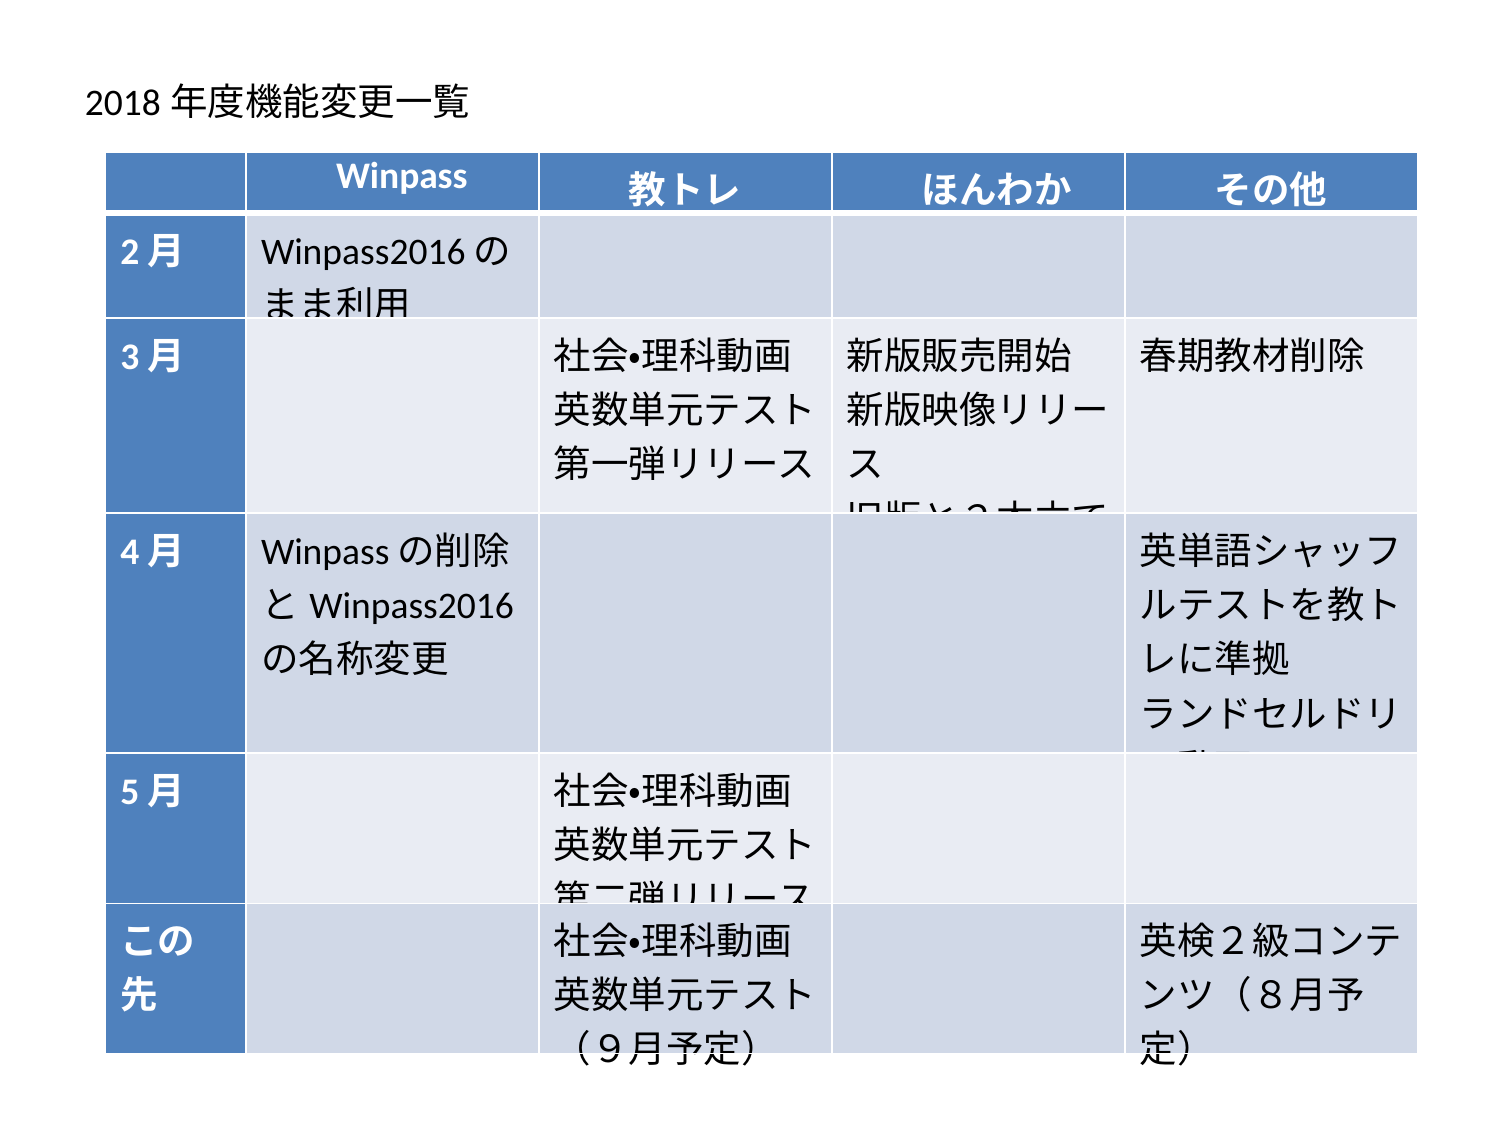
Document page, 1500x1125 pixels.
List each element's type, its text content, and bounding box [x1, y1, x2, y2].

table_cell この先 [106, 904, 245, 1053]
table_cell 4月 [106, 514, 245, 752]
table_header [106, 153, 245, 210]
table_cell Winpass2016のまま利用 [247, 216, 538, 317]
table_header その他 [1126, 153, 1417, 210]
table_cell [1126, 216, 1417, 317]
table_cell [1126, 754, 1417, 903]
table_cell Winpassの削除とWinpass2016の名称変更 [247, 514, 538, 752]
table_cell [540, 216, 831, 317]
table_cell [247, 319, 538, 512]
table_cell 3月 [106, 319, 245, 512]
table_cell [833, 514, 1124, 752]
table_cell 2月 [106, 216, 245, 317]
table_cell 社会・理科動画 英数単元テスト （９月予定） [540, 904, 831, 1053]
table_cell [247, 904, 538, 1053]
table_cell 英検２級コンテンツ（８月予定） [1126, 904, 1417, 1053]
table_cell 5月 [106, 754, 245, 903]
table_cell [247, 754, 538, 903]
table_header ほんわか [833, 153, 1124, 210]
table_cell 社会・理科動画 英数単元テスト 第一弾リリース [540, 319, 831, 512]
table_cell 社会・理科動画 英数単元テスト 第二弾リリース [540, 754, 831, 903]
table_cell [540, 514, 831, 752]
table_cell [833, 904, 1124, 1053]
table_cell 新版販売開始 新版映像リリース 旧版と２本立て [833, 319, 1124, 512]
table_cell [833, 216, 1124, 317]
table_header Winpass [247, 153, 538, 210]
table_cell [833, 754, 1124, 903]
table_header 教トレ [540, 153, 831, 210]
table_cell 春期教材削除 [1126, 319, 1417, 512]
table_cell 英単語シャッフルテストを教トレに準拠 ランドセルドリル動画リリース [1126, 514, 1417, 752]
text_box 2018年度機能変更一覧 [70, 70, 692, 130]
